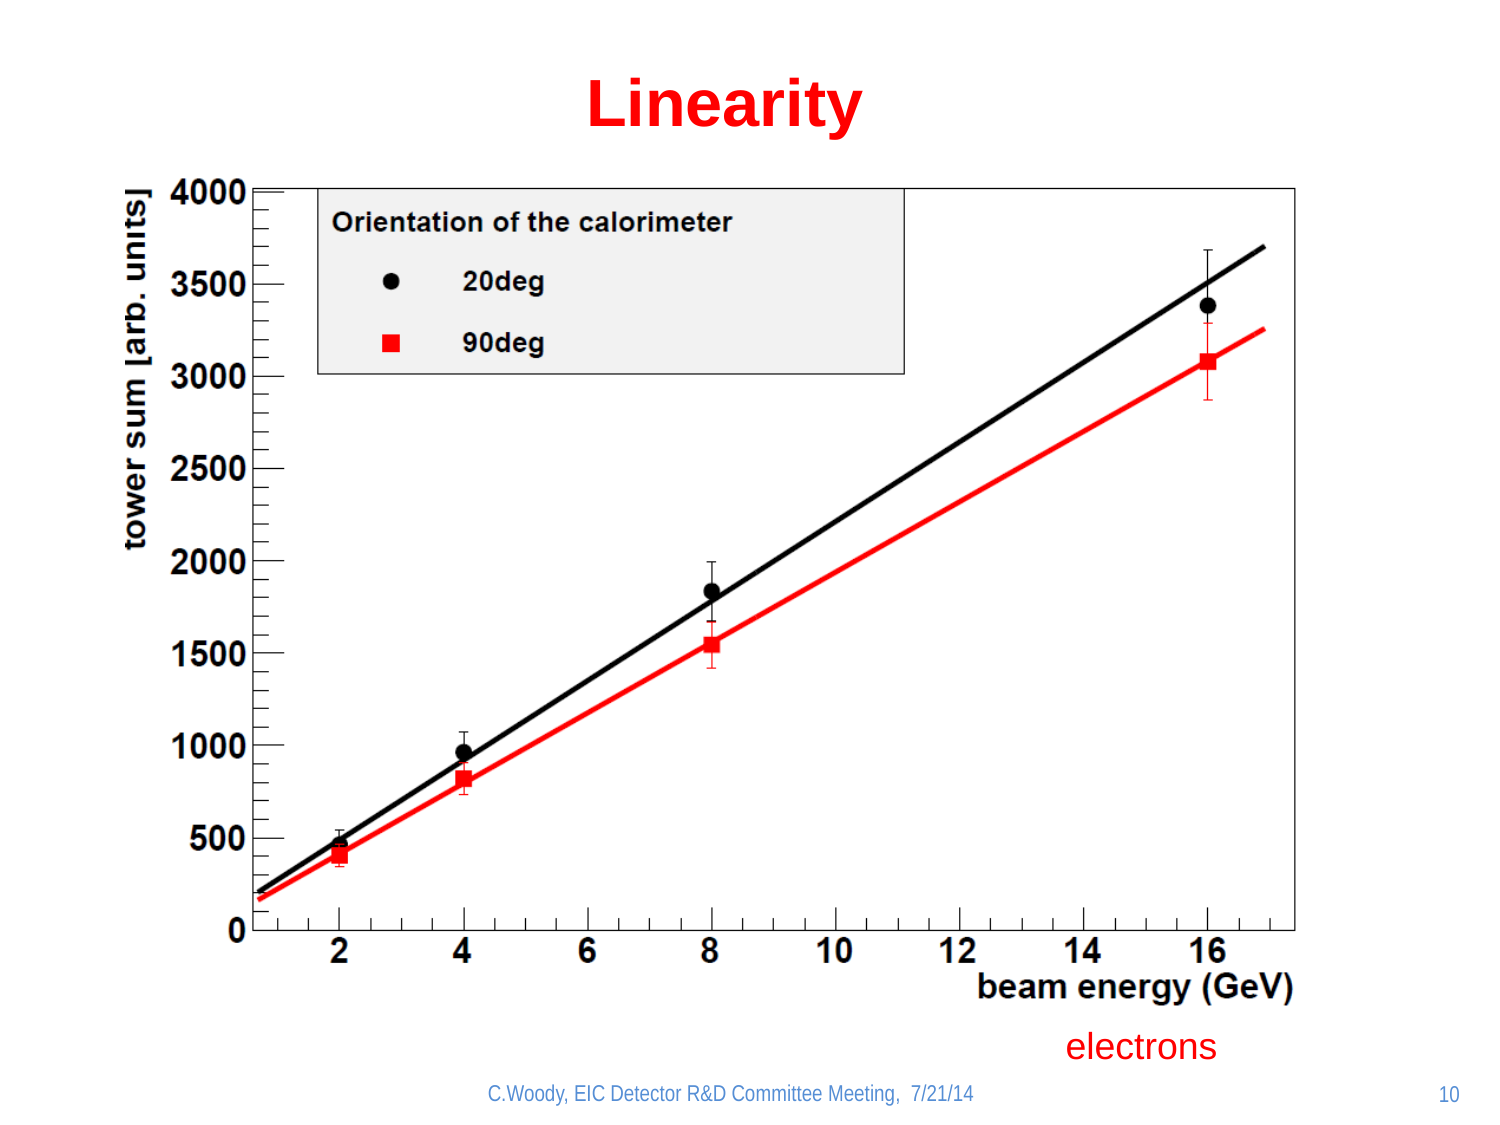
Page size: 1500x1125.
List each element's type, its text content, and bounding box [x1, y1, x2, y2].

picture [124, 162, 1326, 1015]
slide_number 10 [1125, 1074, 1475, 1113]
footer C.Woody, EIC Detector R&D Committee Meeting, 7/21/14 [450, 1072, 1013, 1113]
title Linearity [50, 39, 1400, 160]
text_box electrons [1050, 1024, 1233, 1075]
